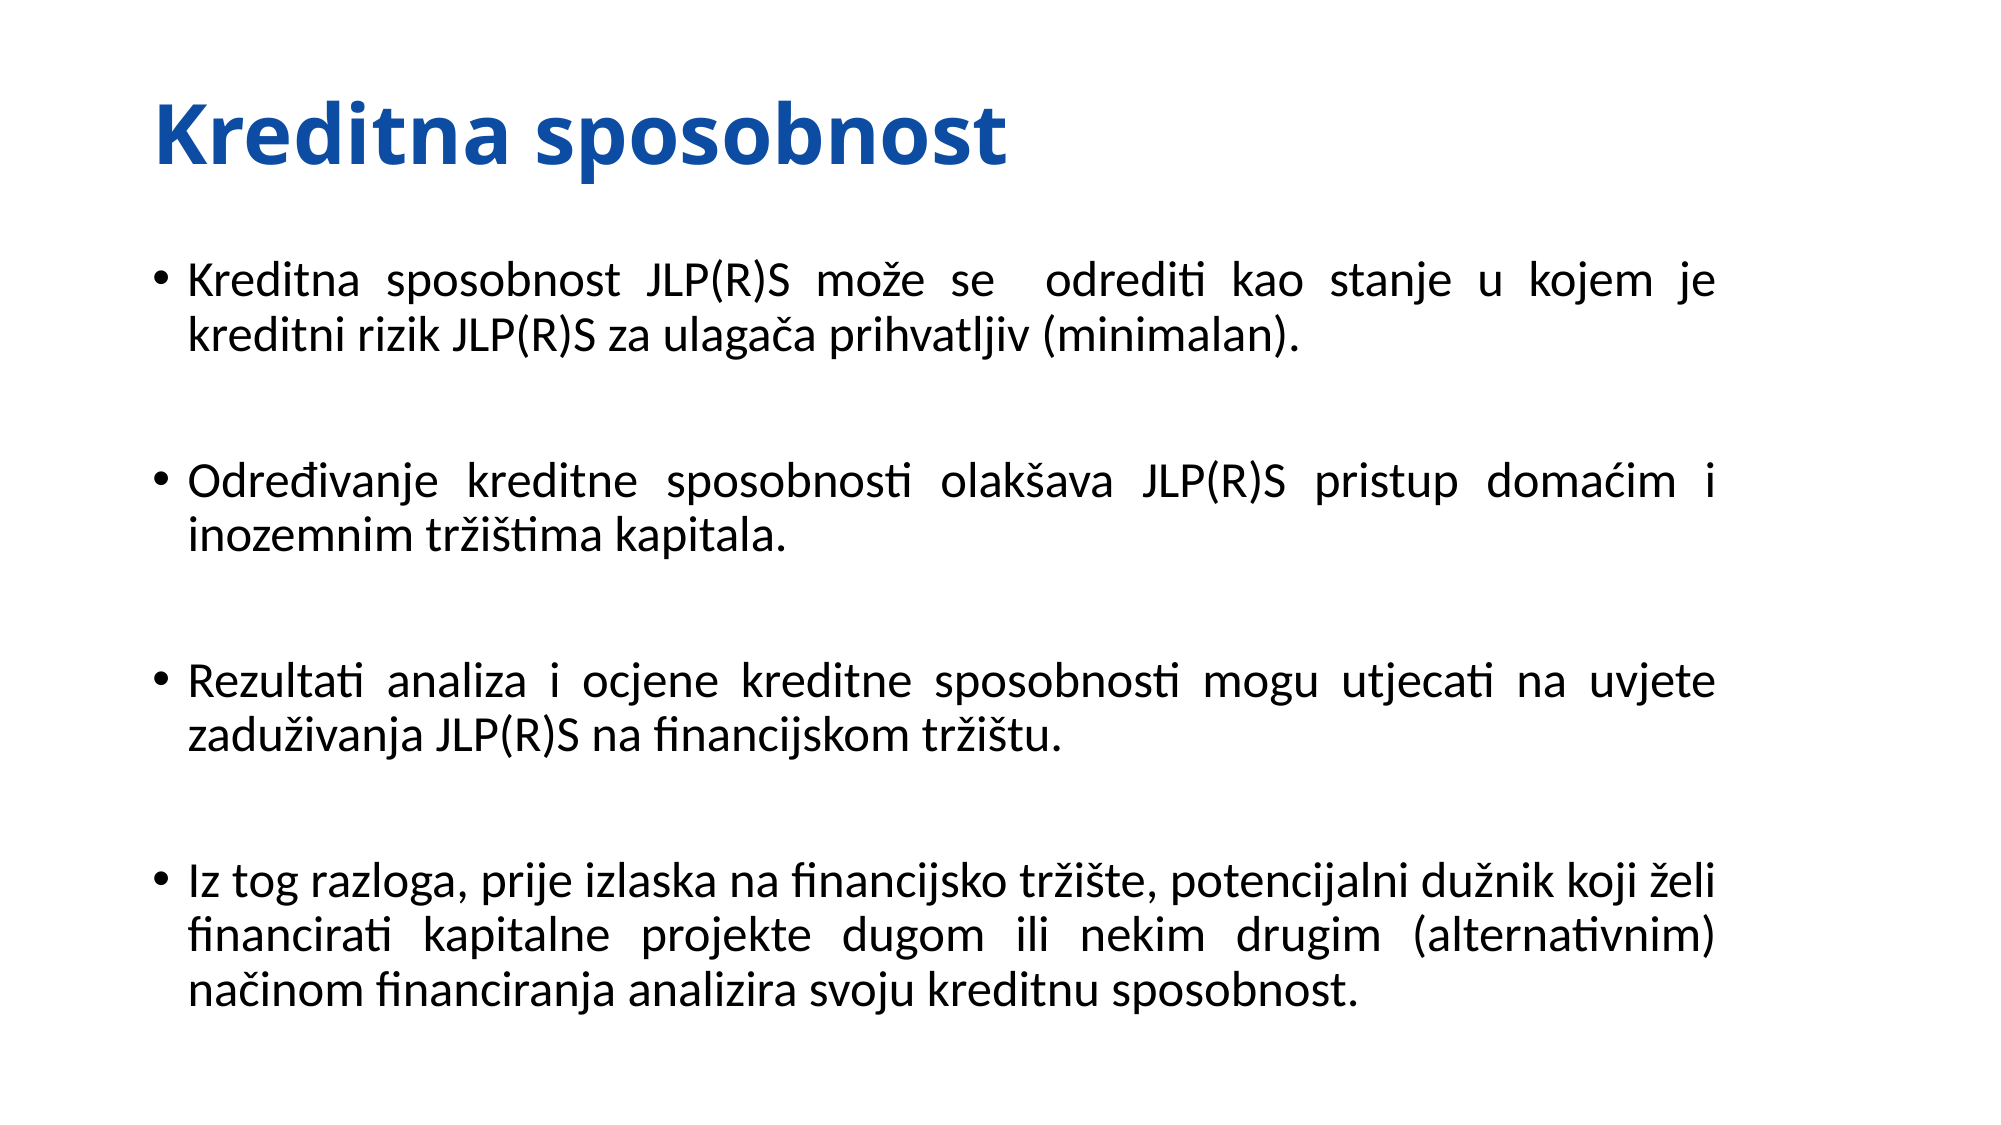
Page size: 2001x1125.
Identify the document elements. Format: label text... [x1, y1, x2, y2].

title Kreditna sposobnost [137, 28, 1863, 247]
list Kreditna sposobnost JLP(R)S može se odrediti kao stanje u kojem je kreditni rizik JLP(R)S za ulagača prihvatljiv (minimalan). Određivanje kreditne sposobnosti olakšava JLP(R)S pristup domaćim i inozemnim tržištima kapitala. Rezultati analiza i ocjene kreditne sposobnosti mogu utjecati na uvjete zaduživanja JLP(R)S na financijskom tržištu. Iz tog razloga, prije izlaska na financijsko tržište, potencijalni dužnik koji želi financirati kapitalne projekte dugom ili nekim drugim (alternativnim) načinom financiranja analizira svoju kreditnu sposobnost. [137, 245, 1733, 1038]
